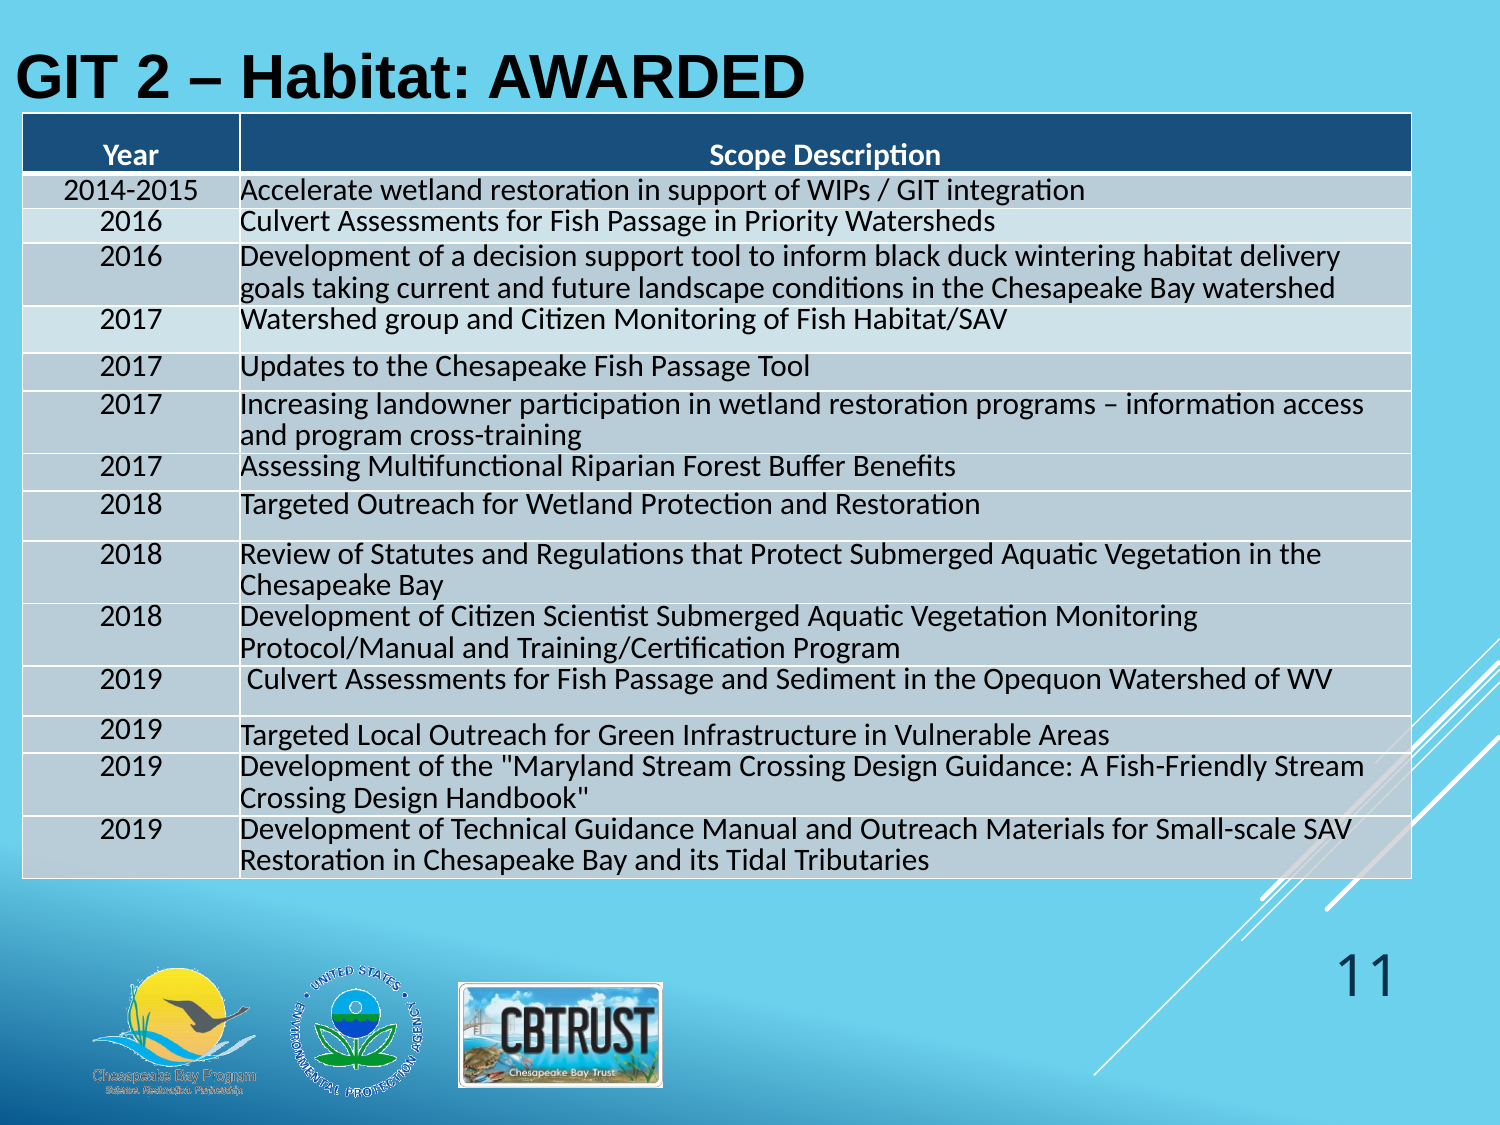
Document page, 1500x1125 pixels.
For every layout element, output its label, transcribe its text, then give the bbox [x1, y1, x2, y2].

table_cell 2019 [23, 667, 239, 715]
table_cell 2016 [23, 244, 239, 305]
table_cell Review of Statutes and Regulations that Protect Submerged Aquatic Vegetation in the Chesapeake Bay [241, 542, 1411, 603]
table_cell 2018 [23, 604, 239, 665]
table_cell Development of Technical Guidance Manual and Outreach Materials for Small-scale SAV Restoration in Chesapeake Bay and its Tidal Tributaries [241, 817, 1411, 878]
table_header Scope Description [241, 114, 1411, 171]
table_cell Culvert Assessments for Fish Passage and Sediment in the Opequon Watershed of WV [241, 667, 1411, 715]
table_cell Targeted Outreach for Wetland Protection and Restoration [241, 492, 1411, 540]
slide_number 11 [1275, 915, 1416, 1025]
table_cell 2018 [23, 492, 239, 540]
title GIT 2 – Habitat: AWARDED [0, 0, 1500, 152]
table_cell Assessing Multifunctional Riparian Forest Buffer Benefits [241, 454, 1411, 490]
table_cell 2016 [23, 209, 239, 242]
table_cell 2017 [23, 392, 239, 453]
table_cell 2019 [23, 754, 239, 815]
table_header Year [23, 114, 239, 171]
table_cell Increasing landowner participation in wetland restoration programs – information access and program cross-training [241, 392, 1411, 453]
table_cell 2017 [23, 354, 239, 390]
table_cell 2019 [23, 717, 239, 752]
table_cell Development of a decision support tool to inform black duck wintering habitat delivery goals taking current and future landscape conditions in the Chesapeake Bay watershed [241, 244, 1411, 305]
table_cell 2017 [23, 454, 239, 490]
table_cell Culvert Assessments for Fish Passage in Priority Watersheds [241, 209, 1411, 242]
table_cell 2017 [23, 307, 239, 352]
table_cell 2014-2015 [23, 176, 239, 208]
table_cell Watershed group and Citizen Monitoring of Fish Habitat/SAV [241, 307, 1411, 352]
table_cell Targeted Local Outreach for Green Infrastructure in Vulnerable Areas [241, 717, 1411, 752]
table_cell Development of the "Maryland Stream Crossing Design Guidance: A Fish-Friendly Stream Crossing Design Handbook" [241, 754, 1411, 815]
table_cell 2018 [23, 542, 239, 603]
table_cell 2019 [23, 817, 239, 878]
table_cell Development of Citizen Scientist Submerged Aquatic Vegetation Monitoring Protocol/Manual and Training/Certification Program [241, 604, 1411, 665]
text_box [88, 944, 663, 1101]
table_cell Accelerate wetland restoration in support of WIPs / GIT integration [241, 176, 1411, 208]
table_cell Updates to the Chesapeake Fish Passage Tool [241, 354, 1411, 390]
